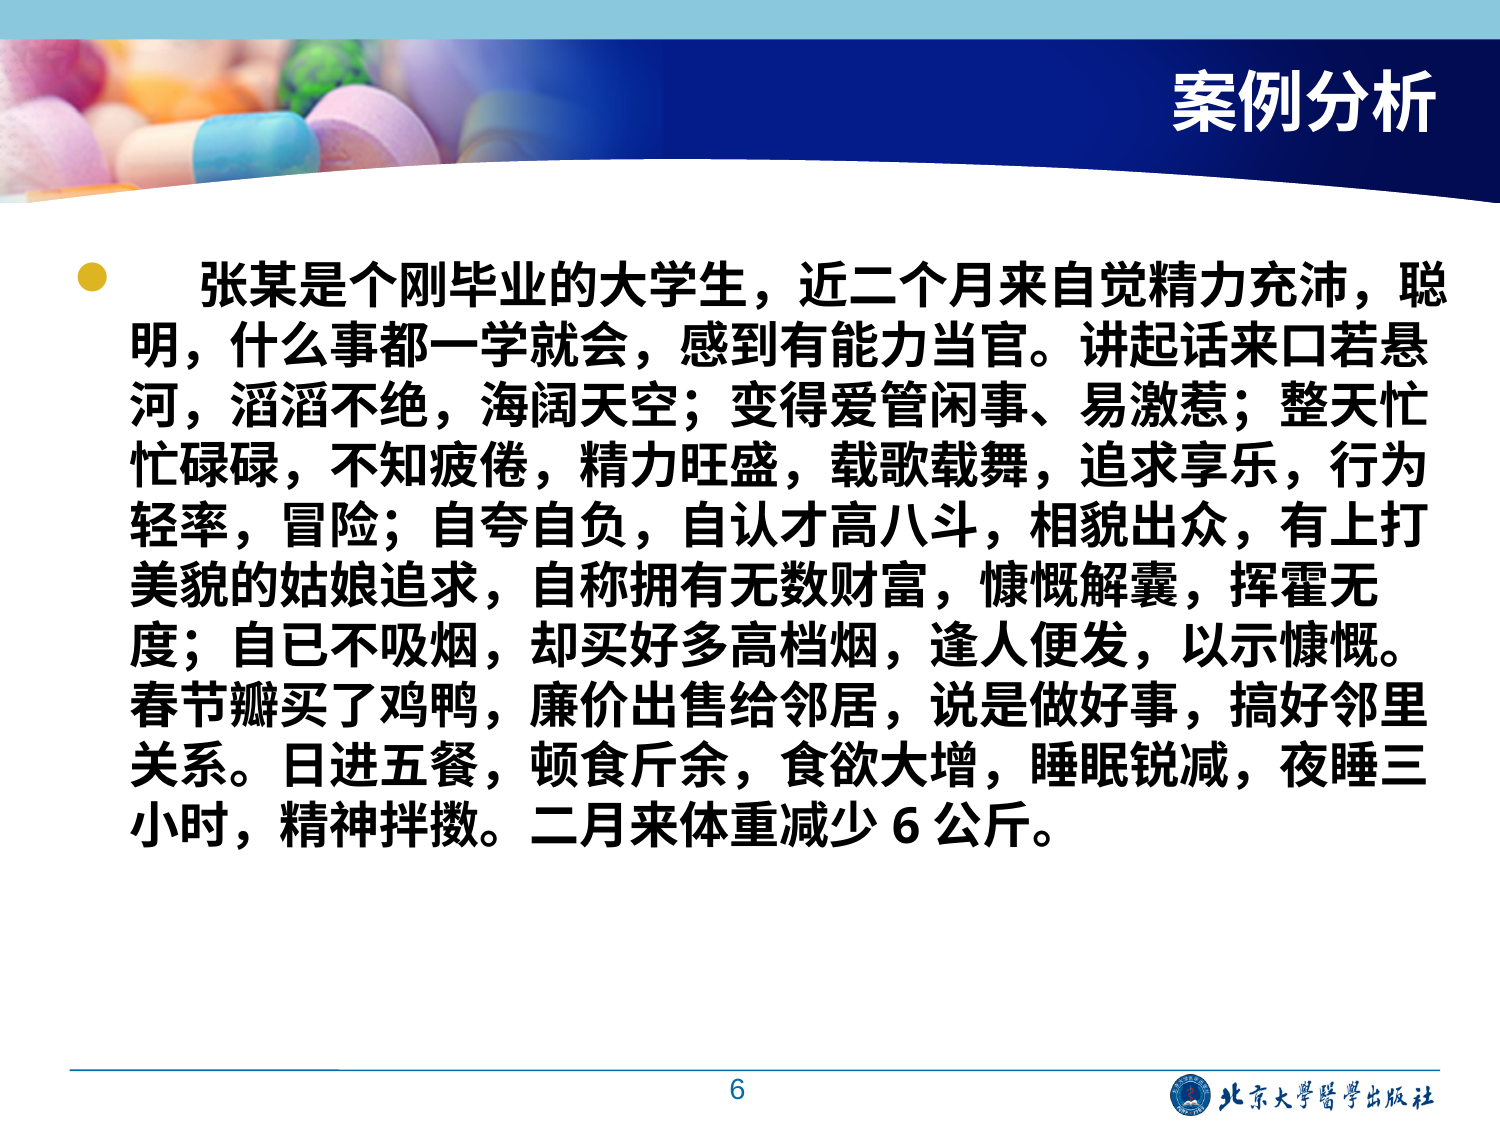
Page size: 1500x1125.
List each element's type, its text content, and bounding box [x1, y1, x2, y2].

picture [1015, 40, 1500, 203]
picture [1170, 1074, 1436, 1118]
picture [0, 40, 409, 203]
title 案例分析 [137, 34, 1454, 165]
list 张某是个刚毕业的大学生，近二个月来自觉精力充沛，聪明，什么事都一学就会，感到有能力当官。讲起话来口若悬河，滔滔不绝，海阔天空；变得爱管闲事、易激惹；整天忙忙碌碌，不知疲倦，精力旺盛，载歌载舞，追求享乐，行为轻率，冒险；自夸自负，自认才高八斗，相貌出众，有上打美貌的姑娘追求，自称拥有无数财富，慷慨解囊，挥霍无度；自已不吸烟，却买好多高档烟，逢人便发，以示慷慨。春节瓣买了鸡鸭，廉价出售给邻居，说是做好事，搞好邻里关系。日进五餐，顿食斤余，食欲大增，睡眠锐减，夜睡三小时，精神拌擞。二月来体重减少6公斤。 [58, 245, 1472, 1047]
slide_number 6 [562, 1062, 913, 1114]
